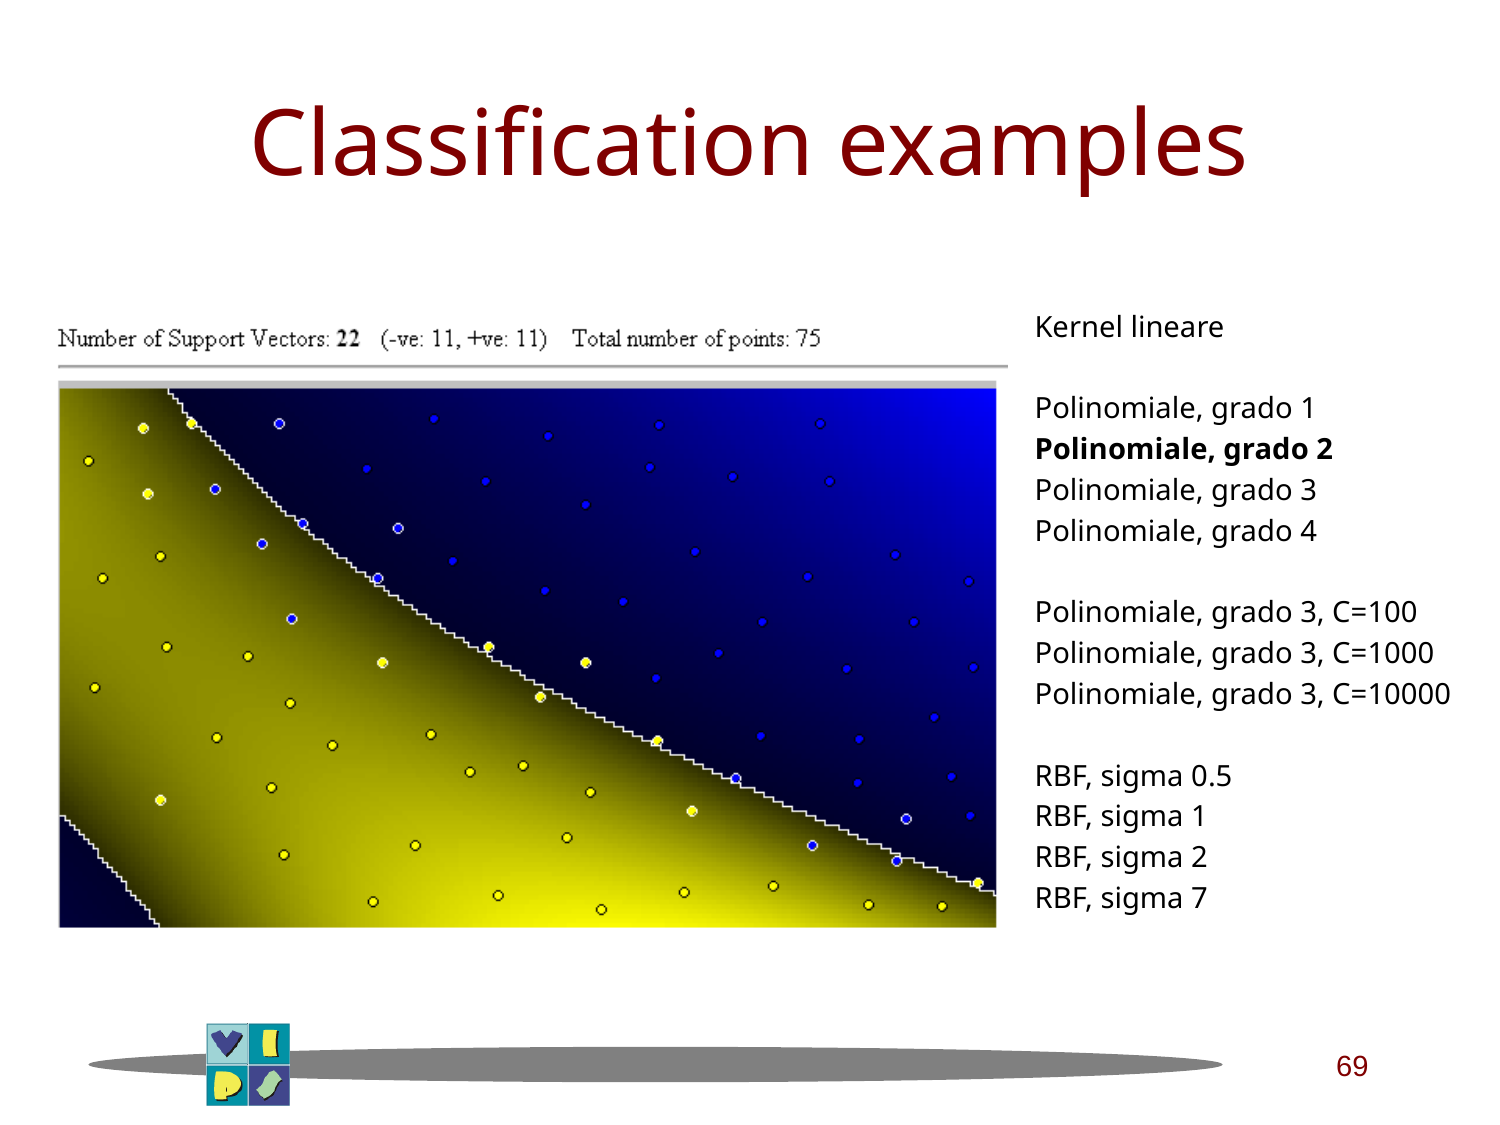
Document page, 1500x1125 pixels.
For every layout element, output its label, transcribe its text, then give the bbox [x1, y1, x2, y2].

slide_number 69 [1033, 1039, 1384, 1118]
picture [206, 1023, 290, 1106]
list Kernel lineare Polinomiale, grado 1 Polinomiale, grado 2 Polinomiale, grado 3 Polinomiale, grado 4 Polinomiale, grado 3, C=100 Polinomiale, grado 3, C=1000 Polinomiale, grado 3, C=10000 RBF, sigma 0.5 RBF, sigma 1 RBF, sigma 2 RBF, sigma 7 [1019, 300, 1500, 997]
title Classification examples [75, 45, 1425, 233]
picture [46, 316, 1008, 938]
